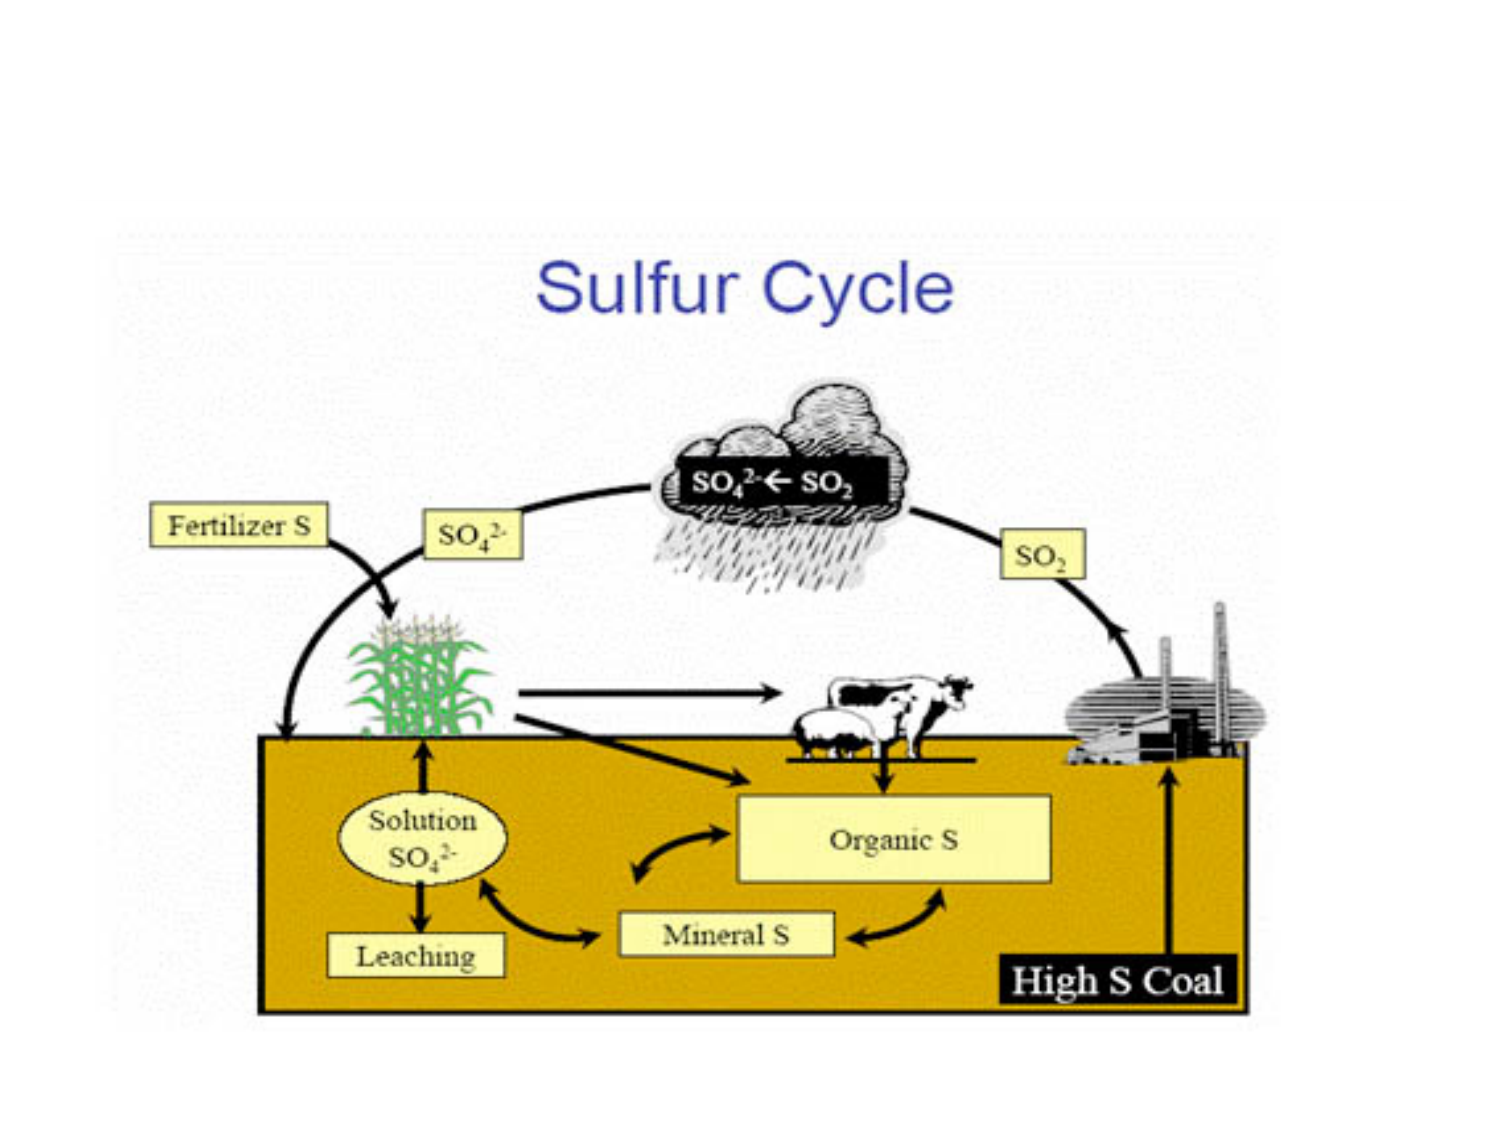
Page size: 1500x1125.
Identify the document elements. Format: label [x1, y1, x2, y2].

picture [76, 198, 1407, 1091]
